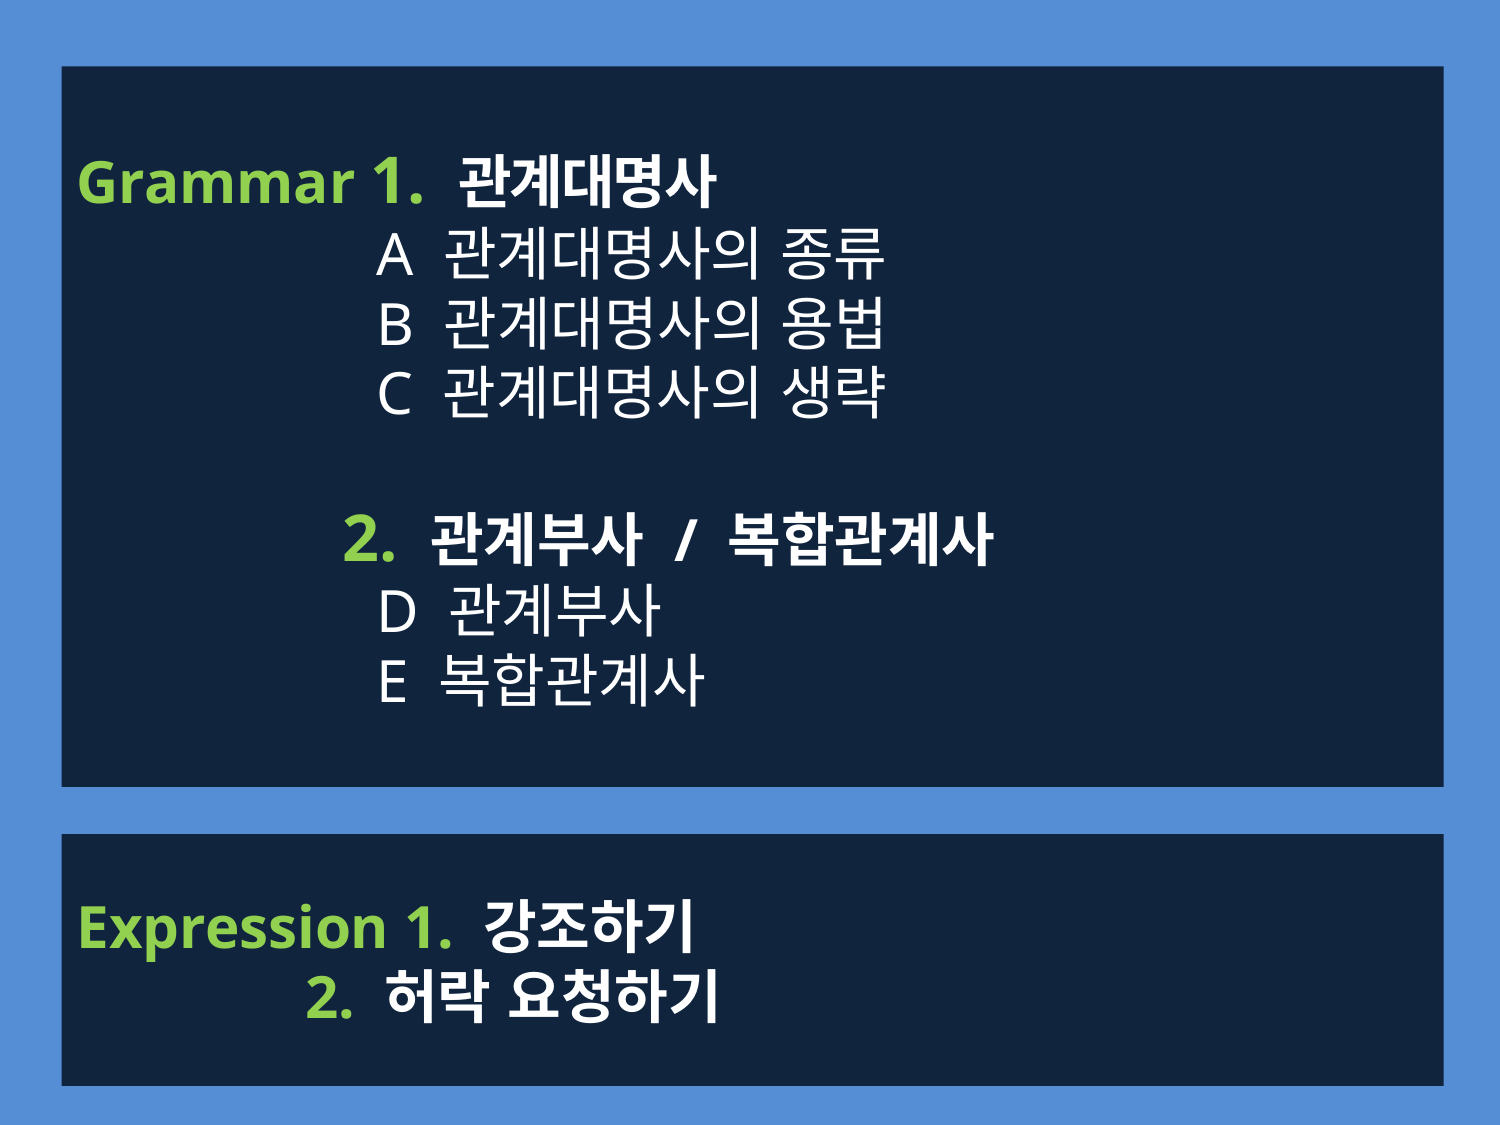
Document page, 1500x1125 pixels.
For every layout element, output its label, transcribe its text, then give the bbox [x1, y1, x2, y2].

text_box Grammar 1. 관계대명사 A 관계대명사의 종류 B 관계대명사의 용법 C 관계대명사의 생략 2. 관계부사 / 복합관계사 D 관계부사 E 복합관계사 [59, 64, 1446, 789]
text_box Expression 1. 강조하기 2. 허락 요청하기 [59, 832, 1446, 1088]
